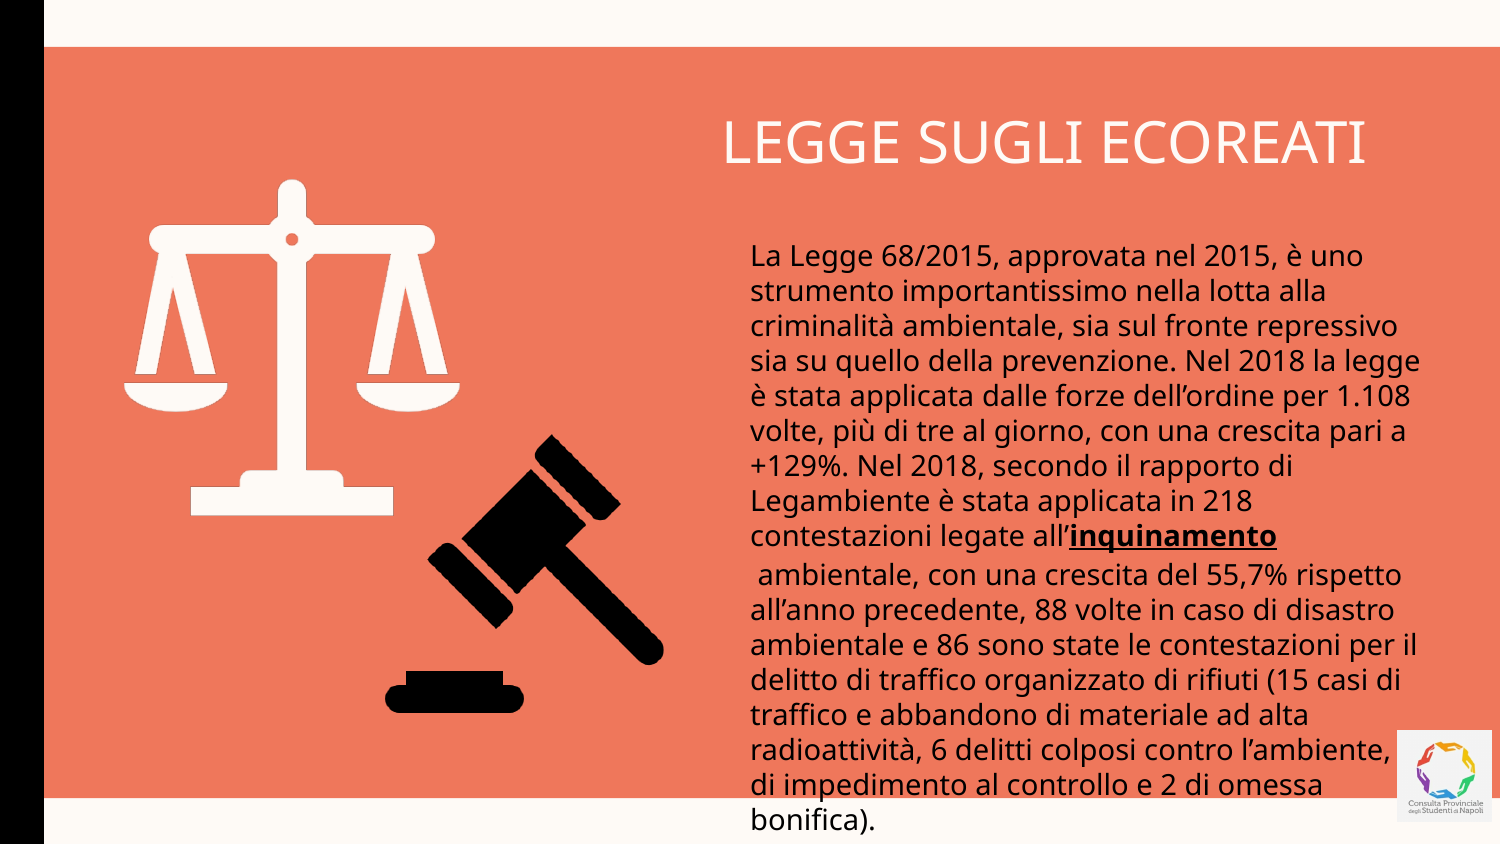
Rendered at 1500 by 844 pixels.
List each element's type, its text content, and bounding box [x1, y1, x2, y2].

picture [93, 148, 690, 740]
title LEGGE SUGLI ECOREATI [490, 90, 1383, 200]
picture [1397, 730, 1492, 822]
text_box La Legge 68/2015, approvata nel 2015, è uno strumento importantissimo nella lotta alla criminalità ambientale, sia sul fronte repressivo sia su quello della prevenzione. Nel 2018 la legge è stata applicata dalle forze dell’ordine per 1.108 volte, più di tre al giorno, con una crescita pari a +129%. Nel 2018, secondo il rapporto di Legambiente è stata applicata in 218 contestazioni legate all’inquinamento ambientale, con una crescita del 55,7% rispetto all’anno precedente, 88 volte in caso di disastro ambientale e 86 sono state le contestazioni per il delitto di traffico organizzato di rifiuti (15 casi di traffico e abbandono di materiale ad alta radioattività, 6 delitti colposi contro l’ambiente, 6 di impedimento al controllo e 2 di omessa bonifica). [735, 229, 1458, 844]
